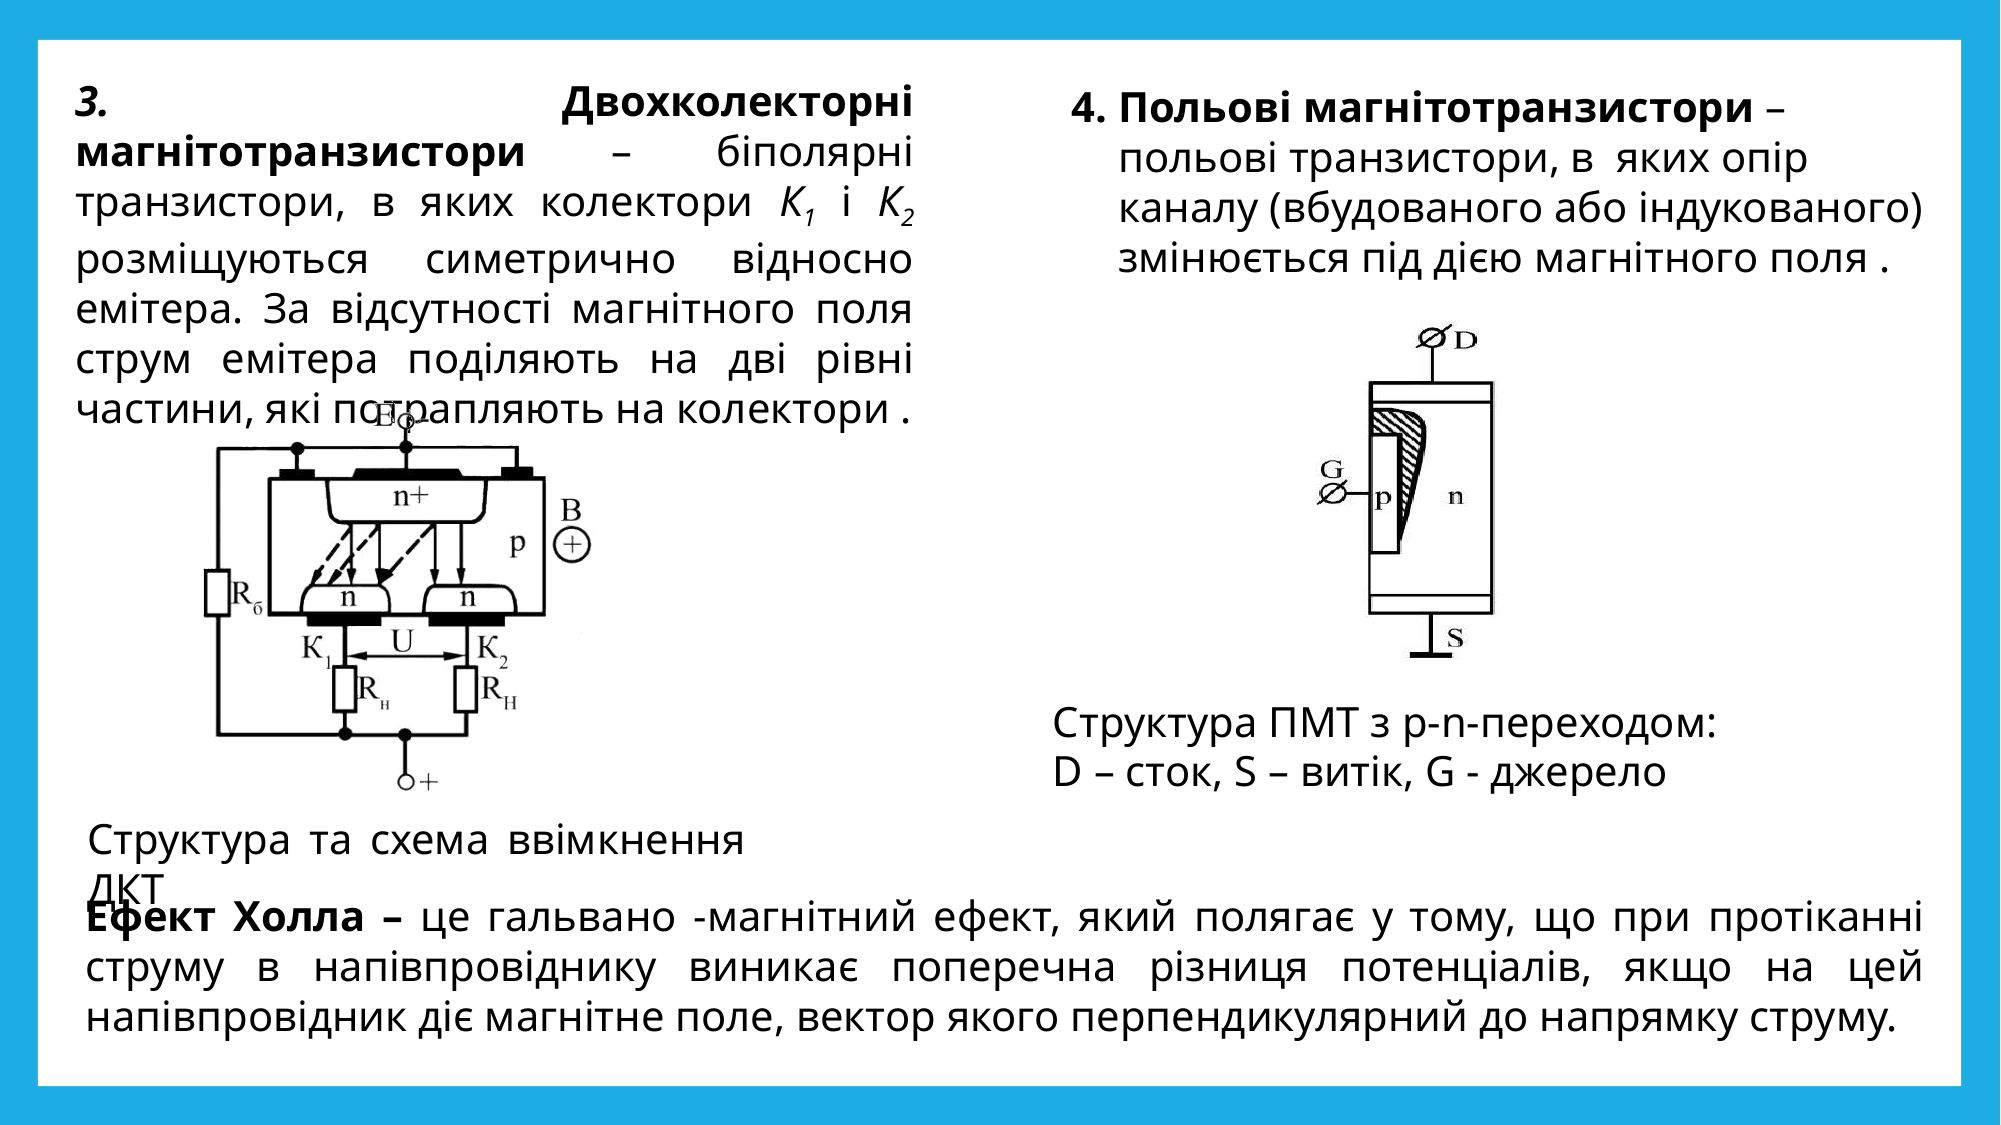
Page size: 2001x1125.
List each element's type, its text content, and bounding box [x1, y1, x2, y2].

text_box Структура ПМТ з p-n-переходом: D – сток, S – витік, G - джерело [881, 691, 1882, 804]
text_box 3. Двохколекторні магнітотранзистори – біполярні транзистори, в яких колектори К1 і К2 розміщуються симетрично відносно емітера. За відсутності магнітного поля струм емітера поділяють на дві рівні частини, які потрапляють на колектори . [60, 67, 929, 439]
picture [191, 400, 595, 794]
text_box Ефект Холла – це гальвано -магнітний ефект, який полягає у тому, що при протіканні струму в напівпровіднику виникає поперечна різниця потенціалів, якщо на цей напівпровідник діє магнітне поле, вектор якого перпендикулярний до напрямку струму. [71, 882, 1940, 1048]
text_box Польові магнітотранзистори – польові транзистори, в яких опір каналу (вбудованого або індукованого) змінюється під дією магнітного поля . [981, 73, 1940, 289]
picture [1315, 319, 1501, 660]
text_box Структура та схема ввімкнення ДКТ [0, 805, 761, 921]
